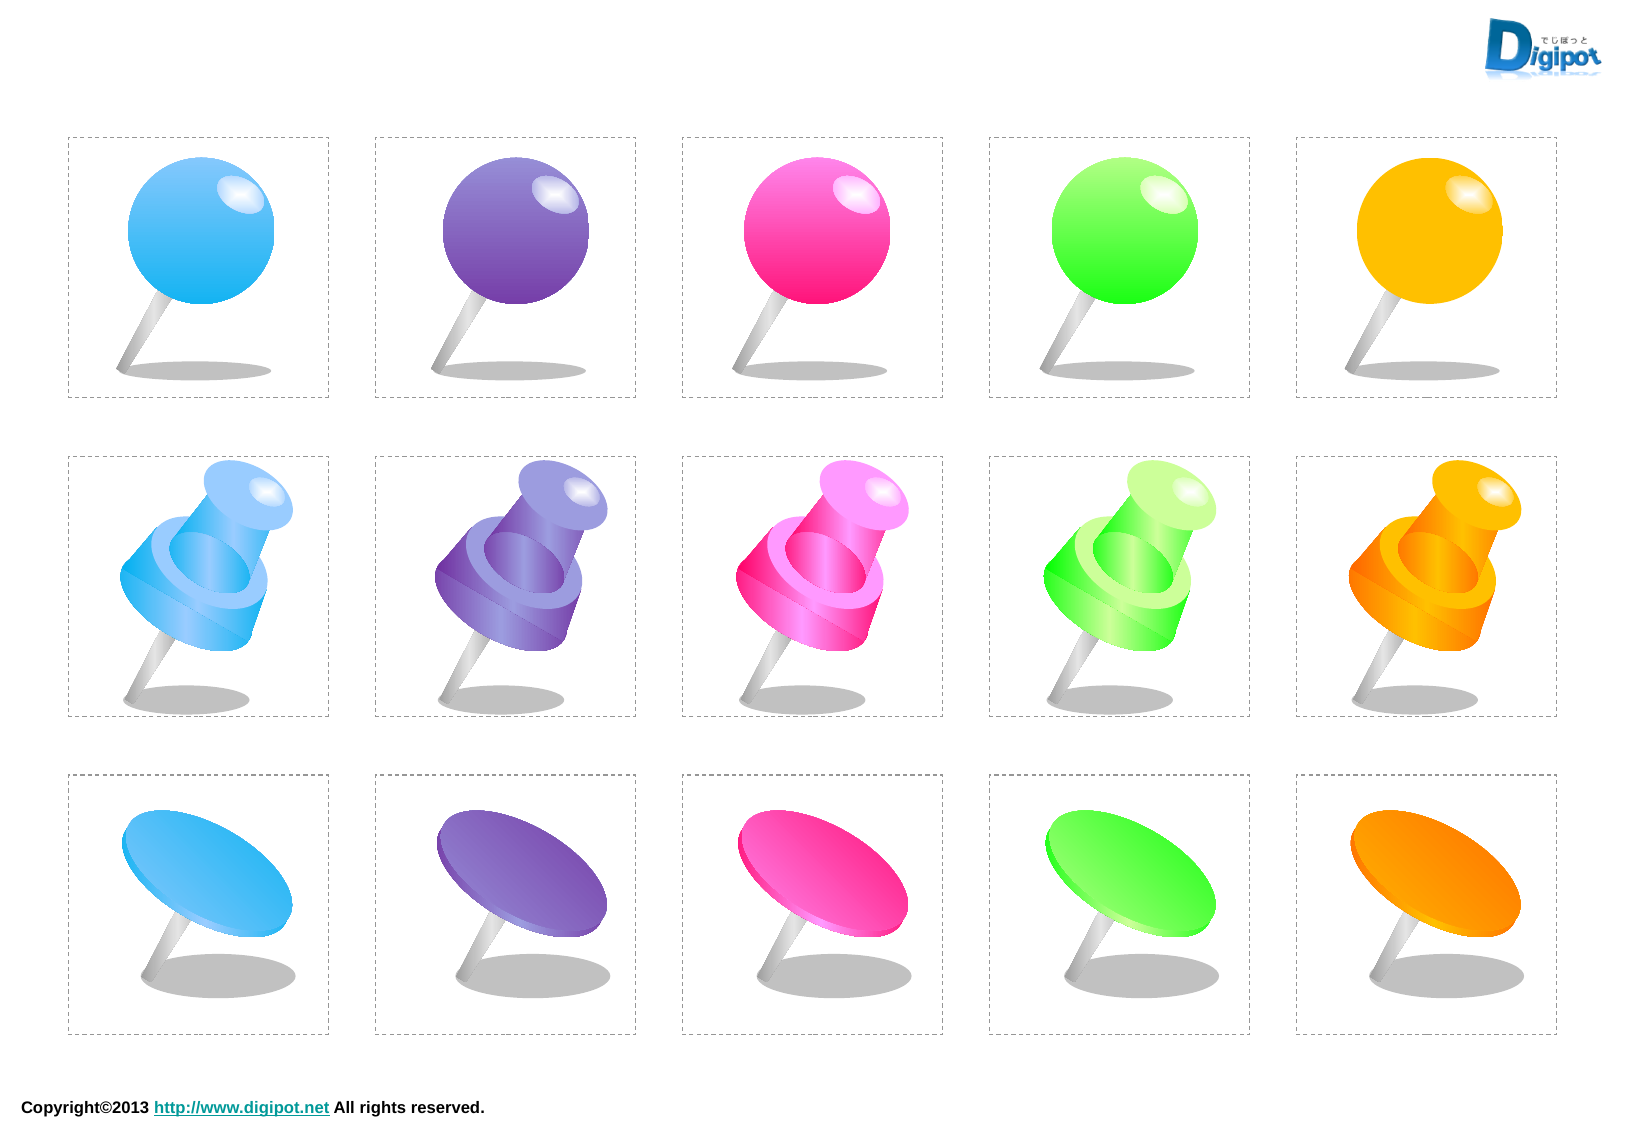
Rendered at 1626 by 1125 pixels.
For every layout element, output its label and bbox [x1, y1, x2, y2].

text_box [1029, 151, 1195, 388]
picture [1485, 18, 1602, 82]
text_box [1019, 820, 1220, 999]
text_box [420, 151, 587, 388]
text_box [712, 820, 912, 999]
text_box [96, 820, 296, 999]
text_box [105, 151, 272, 388]
text_box [410, 820, 611, 999]
text_box [1046, 451, 1193, 720]
text_box [1324, 820, 1525, 999]
text_box [738, 451, 886, 720]
text_box [122, 451, 270, 720]
text_box [437, 451, 585, 720]
text_box [1334, 151, 1500, 388]
text_box [1351, 451, 1498, 720]
text_box [721, 151, 888, 388]
